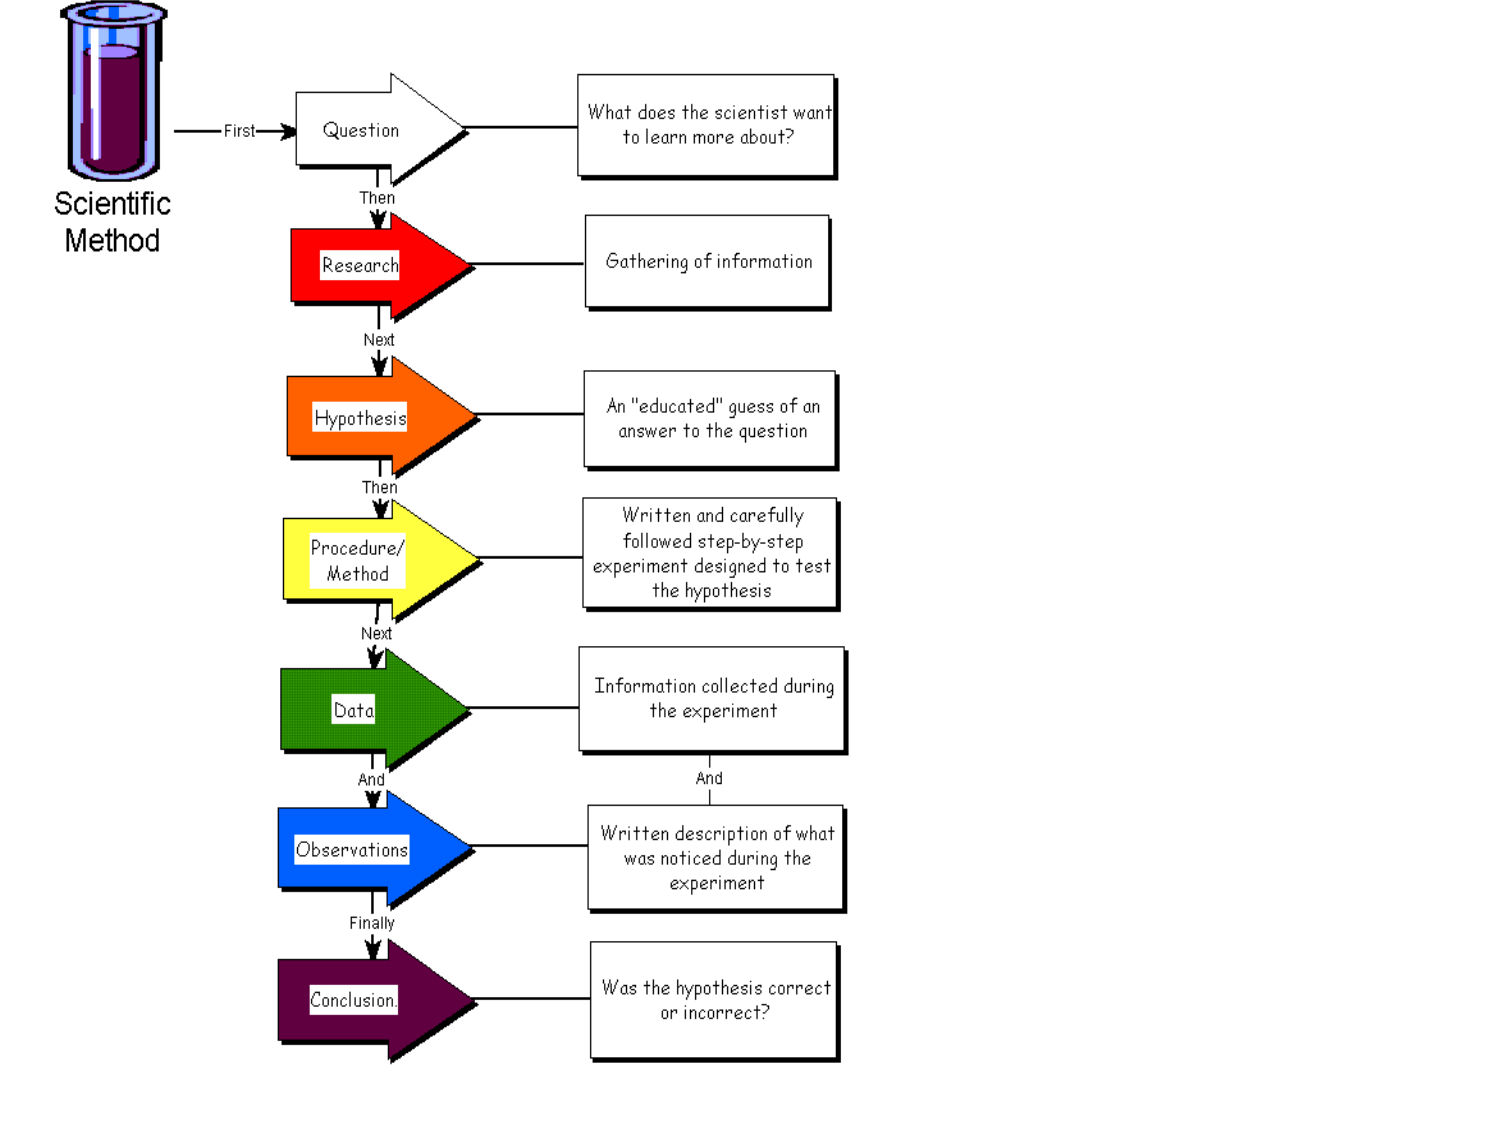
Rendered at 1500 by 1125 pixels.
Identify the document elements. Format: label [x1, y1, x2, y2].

picture [49, 0, 851, 1067]
